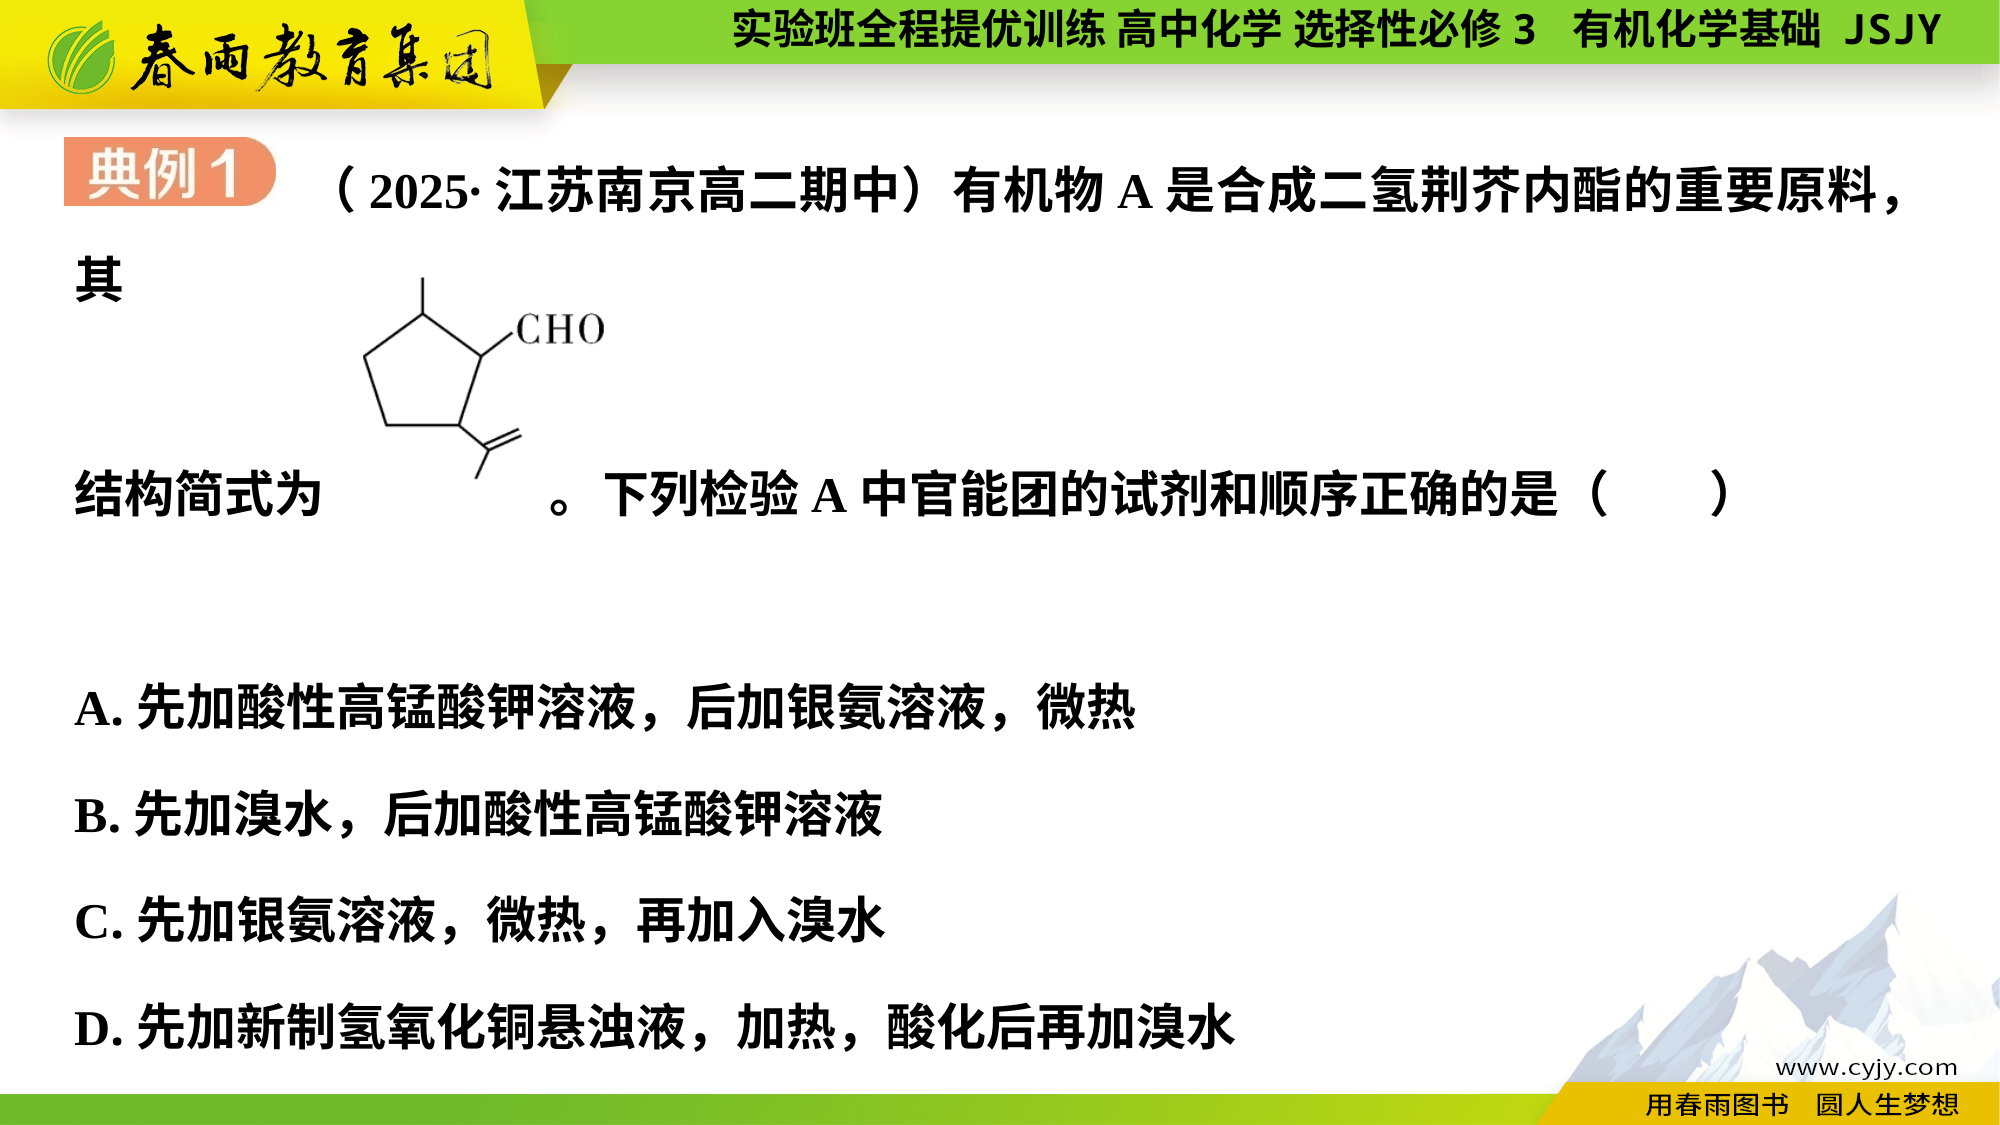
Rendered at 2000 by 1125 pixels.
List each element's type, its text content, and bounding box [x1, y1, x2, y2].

list （2025∙江苏南京高二期中）有机物A是合成二氢荆芥内酯的重要原料，其 结构简式为 。下列检验A中官能团的试剂和顺序正确的是（ ） A.先加酸性高锰酸钾溶液，后加银氨溶液，微热 B.先加溴水，后加酸性高锰酸钾溶液 C.先加银氨溶液，微热，再加入溴水 D.先加新制氢氧化铜悬浊液，加热，酸化后再加溴水 [59, 121, 1944, 982]
picture [0, 0, 2000, 1125]
